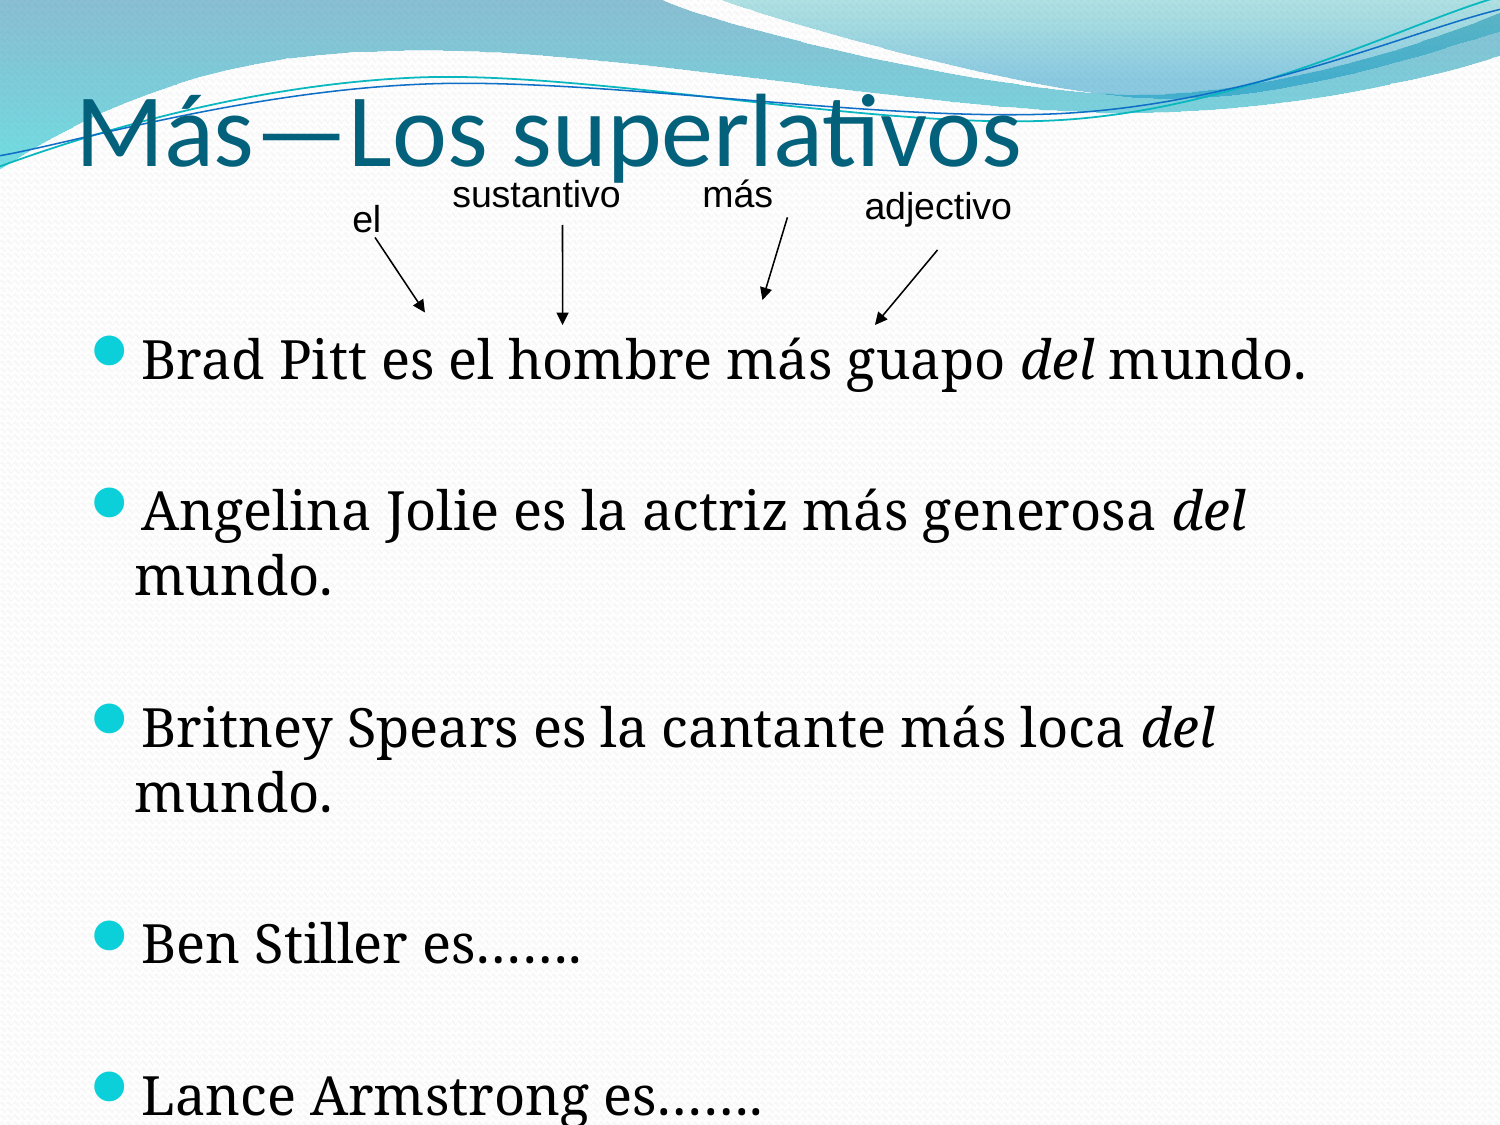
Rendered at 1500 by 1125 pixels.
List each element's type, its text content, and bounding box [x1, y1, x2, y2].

text_box sustantivo [437, 162, 687, 223]
text_box [374, 237, 425, 313]
list Brad Pitt es el hombre más guapo del mundo. Angelina Jolie es la actriz más generosa del mundo. Britney Spears es la cantante más loca del mundo. Ben Stiller es……. Lance Armstrong es……. [74, 317, 1426, 1038]
title Más—Los superlativos [74, 0, 1426, 188]
text_box más [687, 162, 913, 223]
text_box [556, 224, 569, 325]
text_box el [337, 187, 756, 248]
text_box adjectivo [849, 174, 1150, 235]
text_box [874, 249, 938, 325]
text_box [762, 217, 788, 301]
